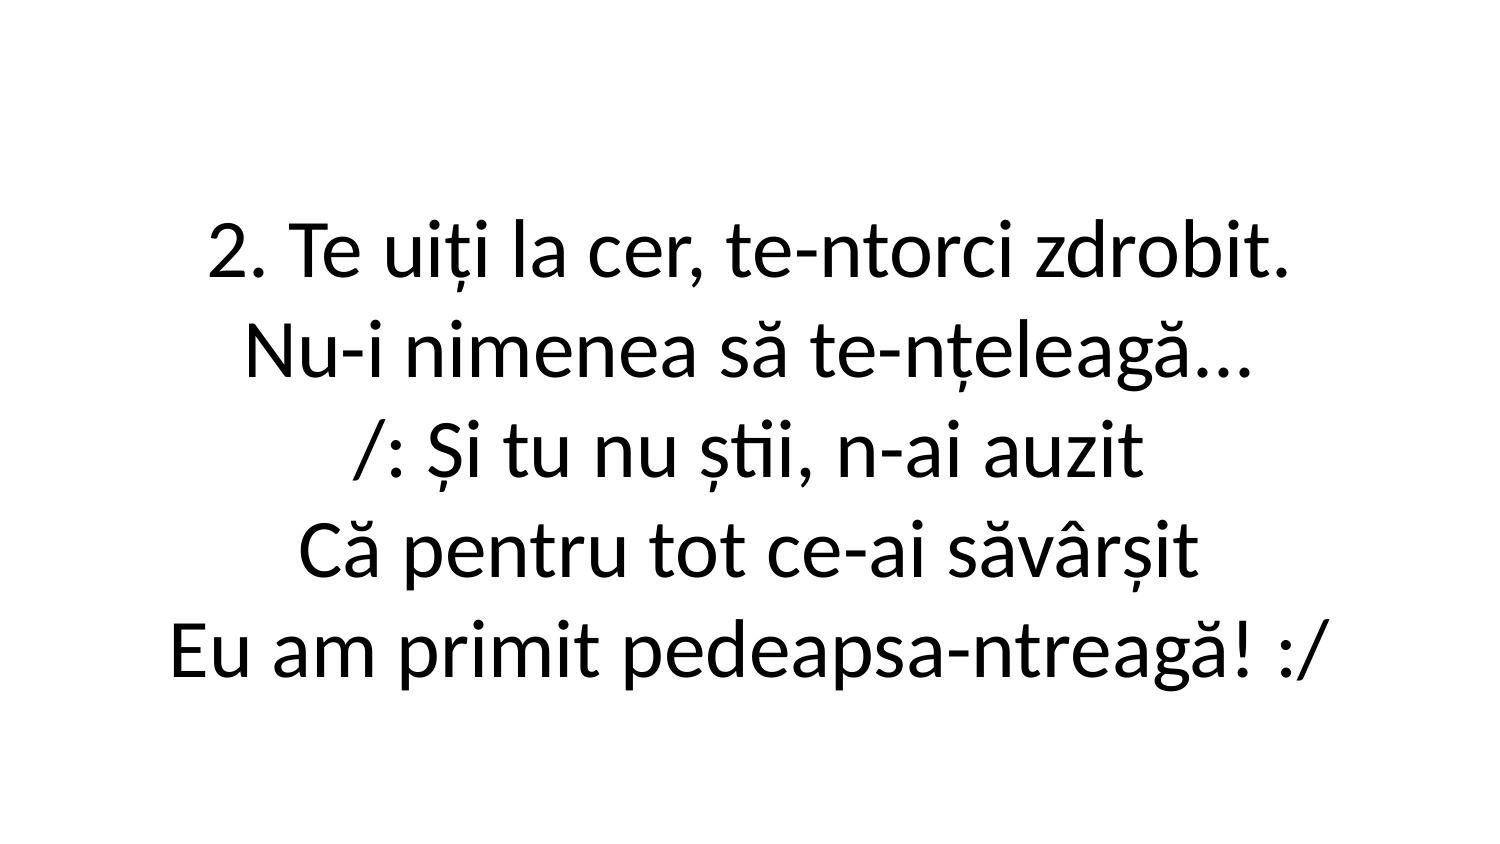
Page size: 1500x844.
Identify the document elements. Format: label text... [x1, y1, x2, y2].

text_box 2. Te uiți la cer, te-ntorci zdrobit. Nu-i nimenea să te-nțeleagă... /: Și tu nu știi, n-ai auzit Că pentru tot ce-ai săvârșit Eu am primit pedeapsa-ntreagă! :/ [153, 142, 1347, 702]
